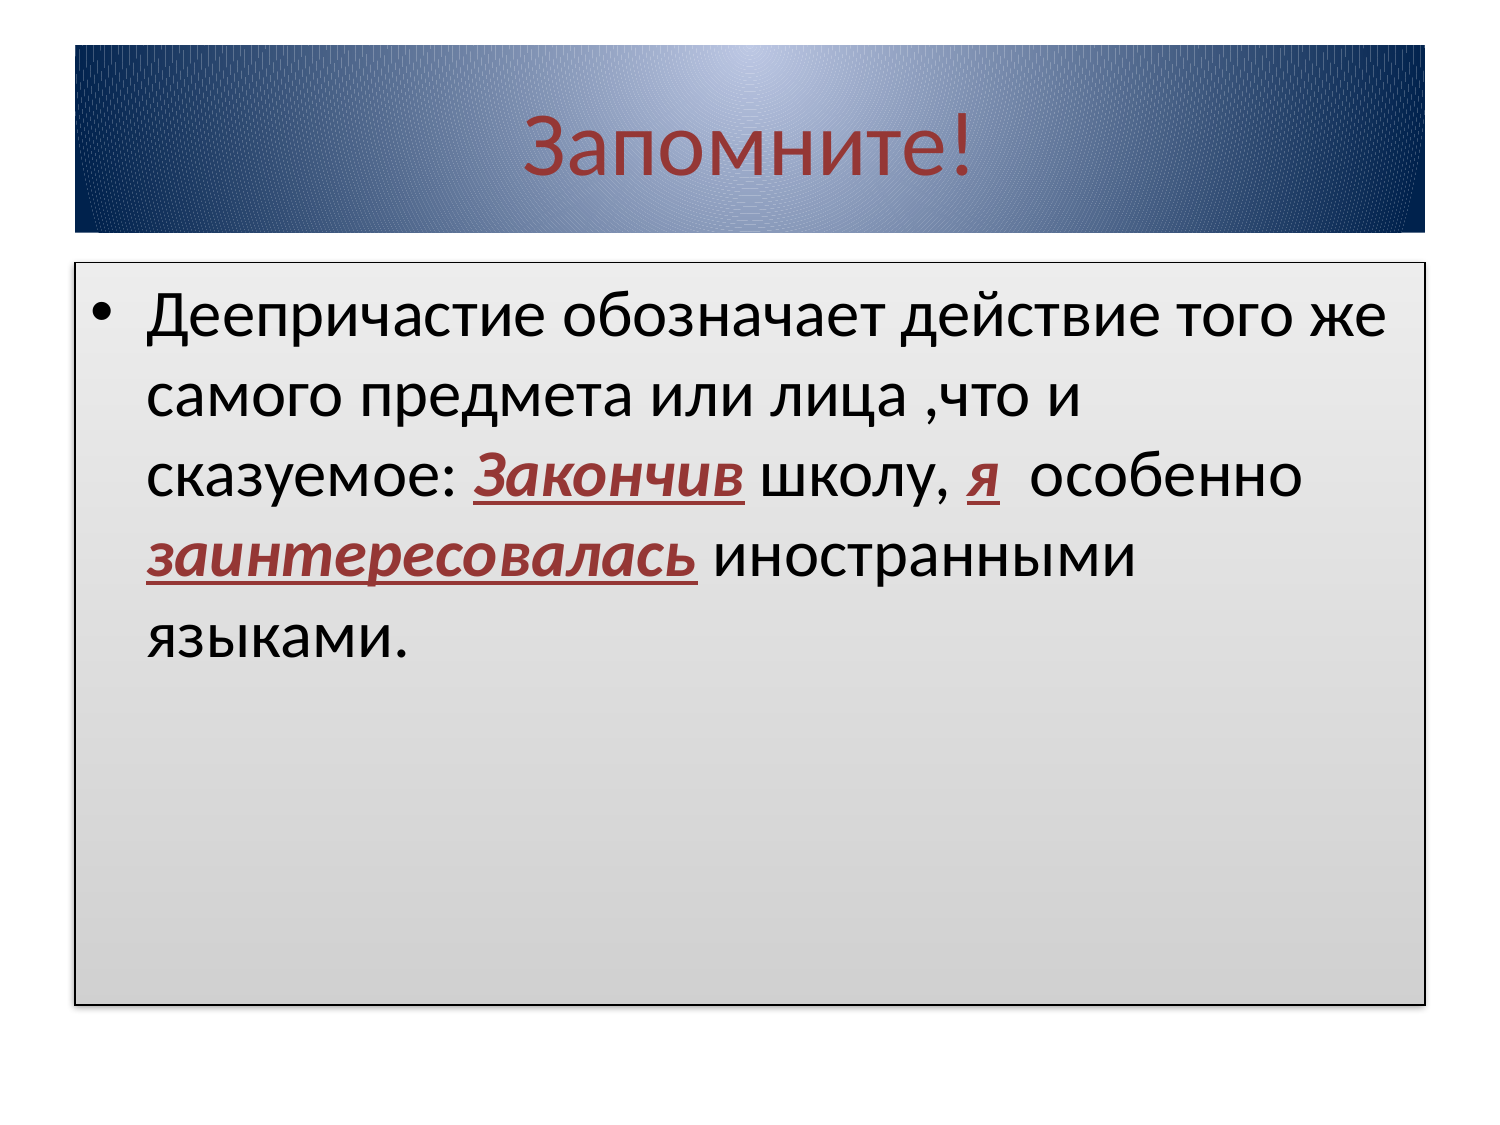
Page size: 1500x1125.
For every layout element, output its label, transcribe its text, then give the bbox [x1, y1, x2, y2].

list Деепричастие обозначает действие того же самого предмета или лица ,что и сказуемое: Закончив школу, я особенно заинтересовалась иностранными языками. [74, 262, 1426, 1006]
title Запомните! [74, 44, 1426, 233]
